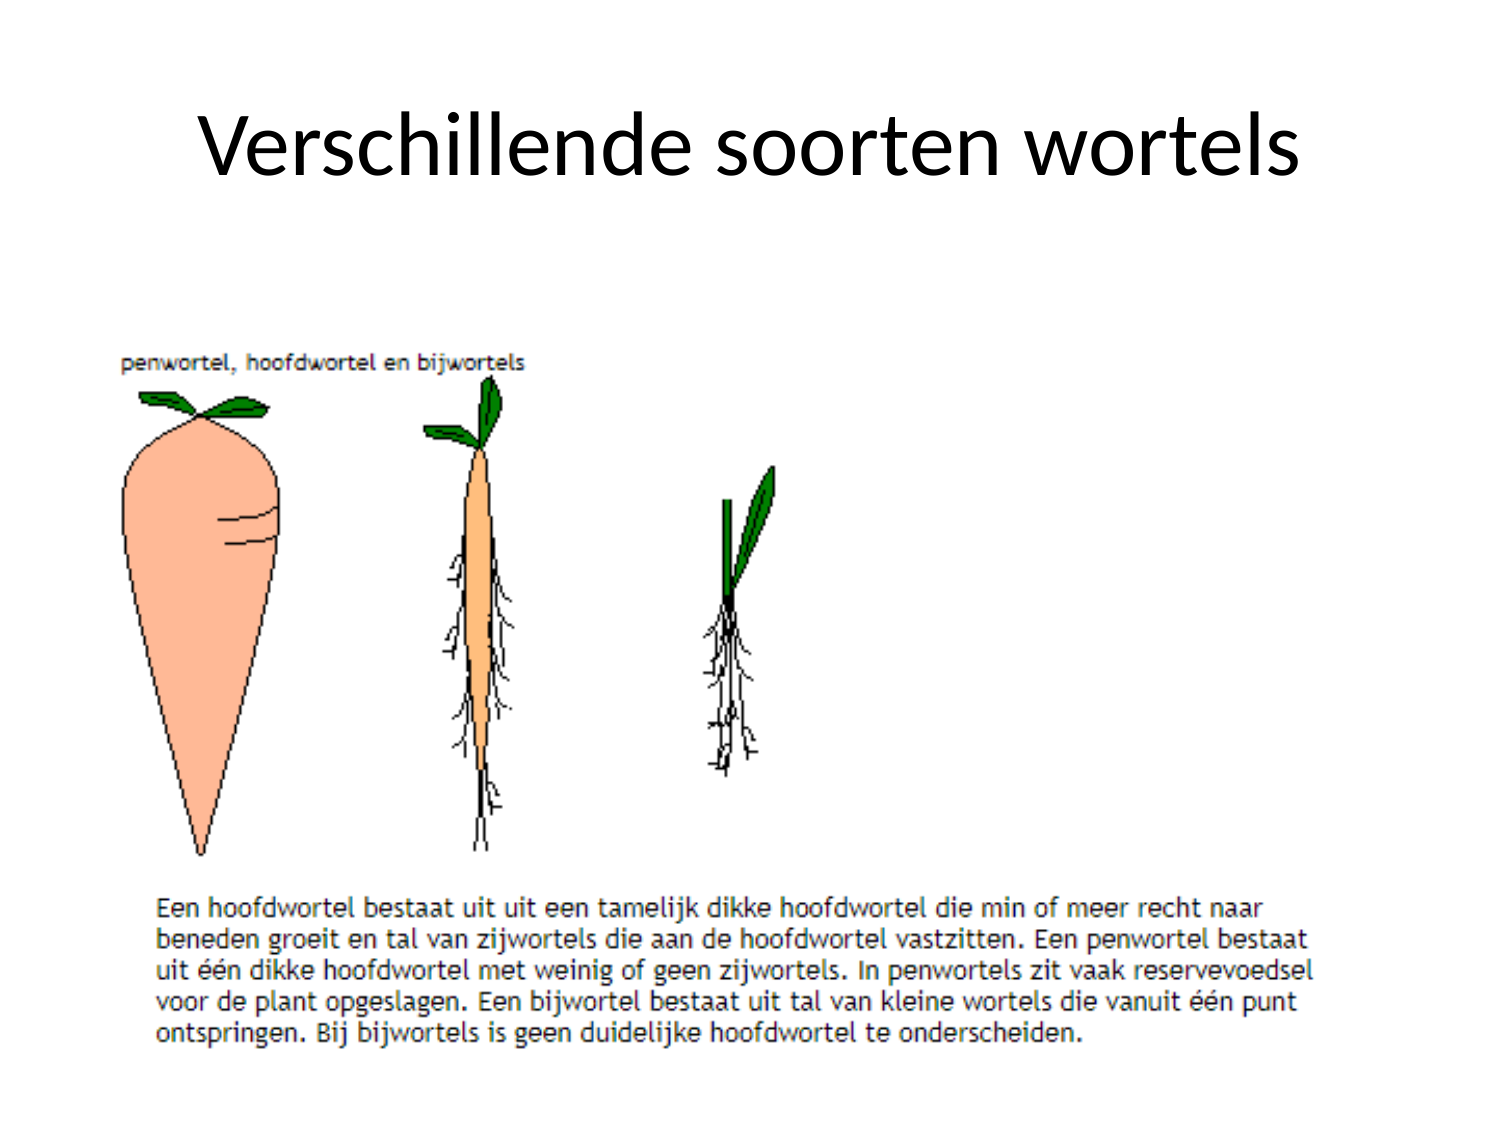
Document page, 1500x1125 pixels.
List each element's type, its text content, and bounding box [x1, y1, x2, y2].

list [100, 337, 1411, 918]
title Verschillende soorten wortels [75, 45, 1425, 233]
picture [123, 869, 1342, 1058]
